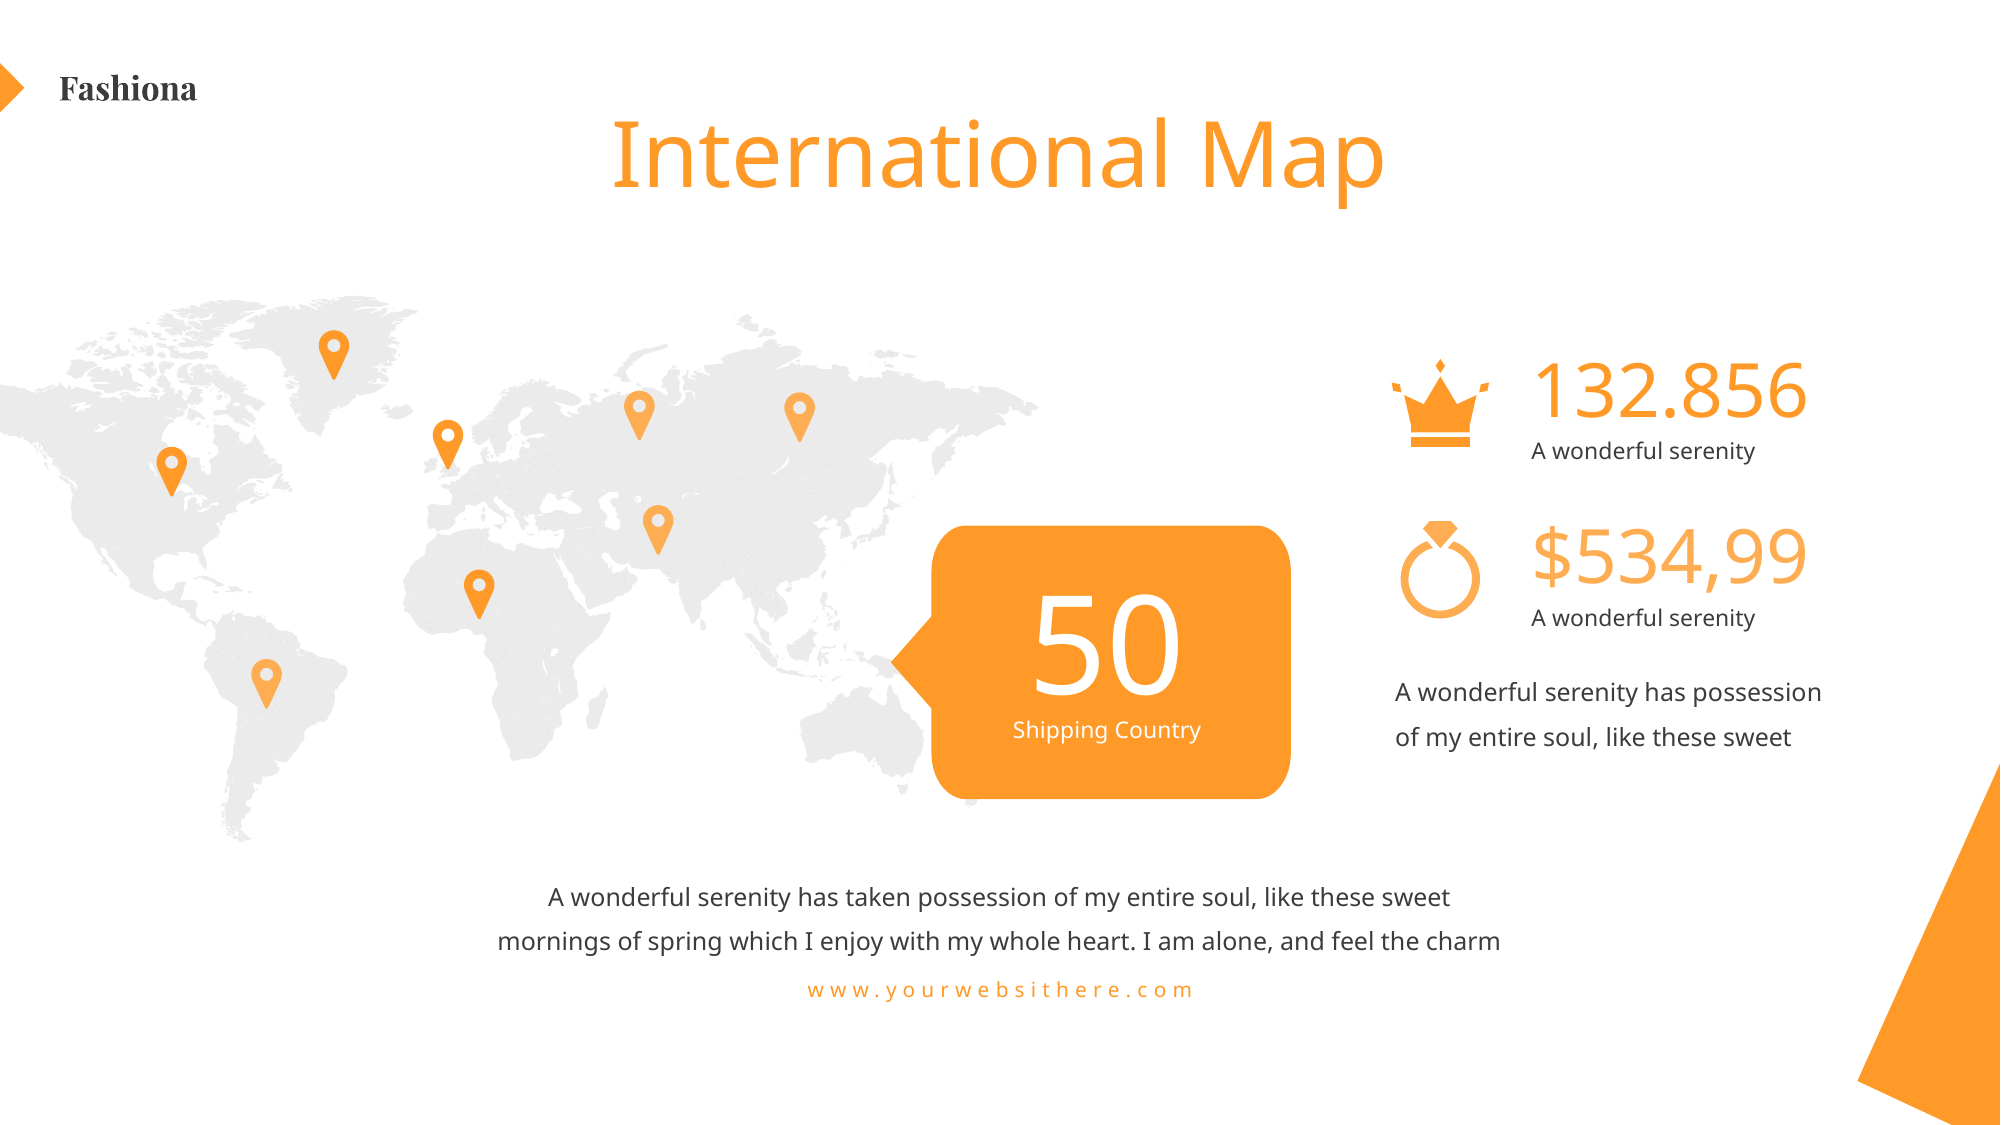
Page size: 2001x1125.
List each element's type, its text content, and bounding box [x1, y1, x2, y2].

text_box Shipping Country [1041, 708, 1240, 751]
text_box 50 [1041, 549, 1233, 730]
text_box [1391, 358, 1490, 447]
text_box [0, 61, 26, 114]
text_box [1856, 763, 2000, 1125]
text_box A wonderful serenity has taken possession of my entire soul, like these sweet mornings of spring which I enjoy with my whole heart. I am alone, and feel the charm [475, 858, 1525, 964]
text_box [0, 295, 1041, 844]
text_box A wonderful serenity has possession of my entire soul, like these sweet [1380, 654, 1848, 759]
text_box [59, 74, 198, 101]
text_box www.yourwebsithere.com [744, 969, 1255, 1009]
title International Map [415, 87, 1585, 214]
text_box A wonderful serenity [1516, 607, 1830, 639]
text_box A wonderful serenity [1516, 440, 1830, 472]
text_box 132.856 [1516, 334, 1867, 440]
text_box $534,99 [1516, 501, 1867, 607]
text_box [1400, 521, 1481, 619]
text_box [1041, 524, 1292, 801]
